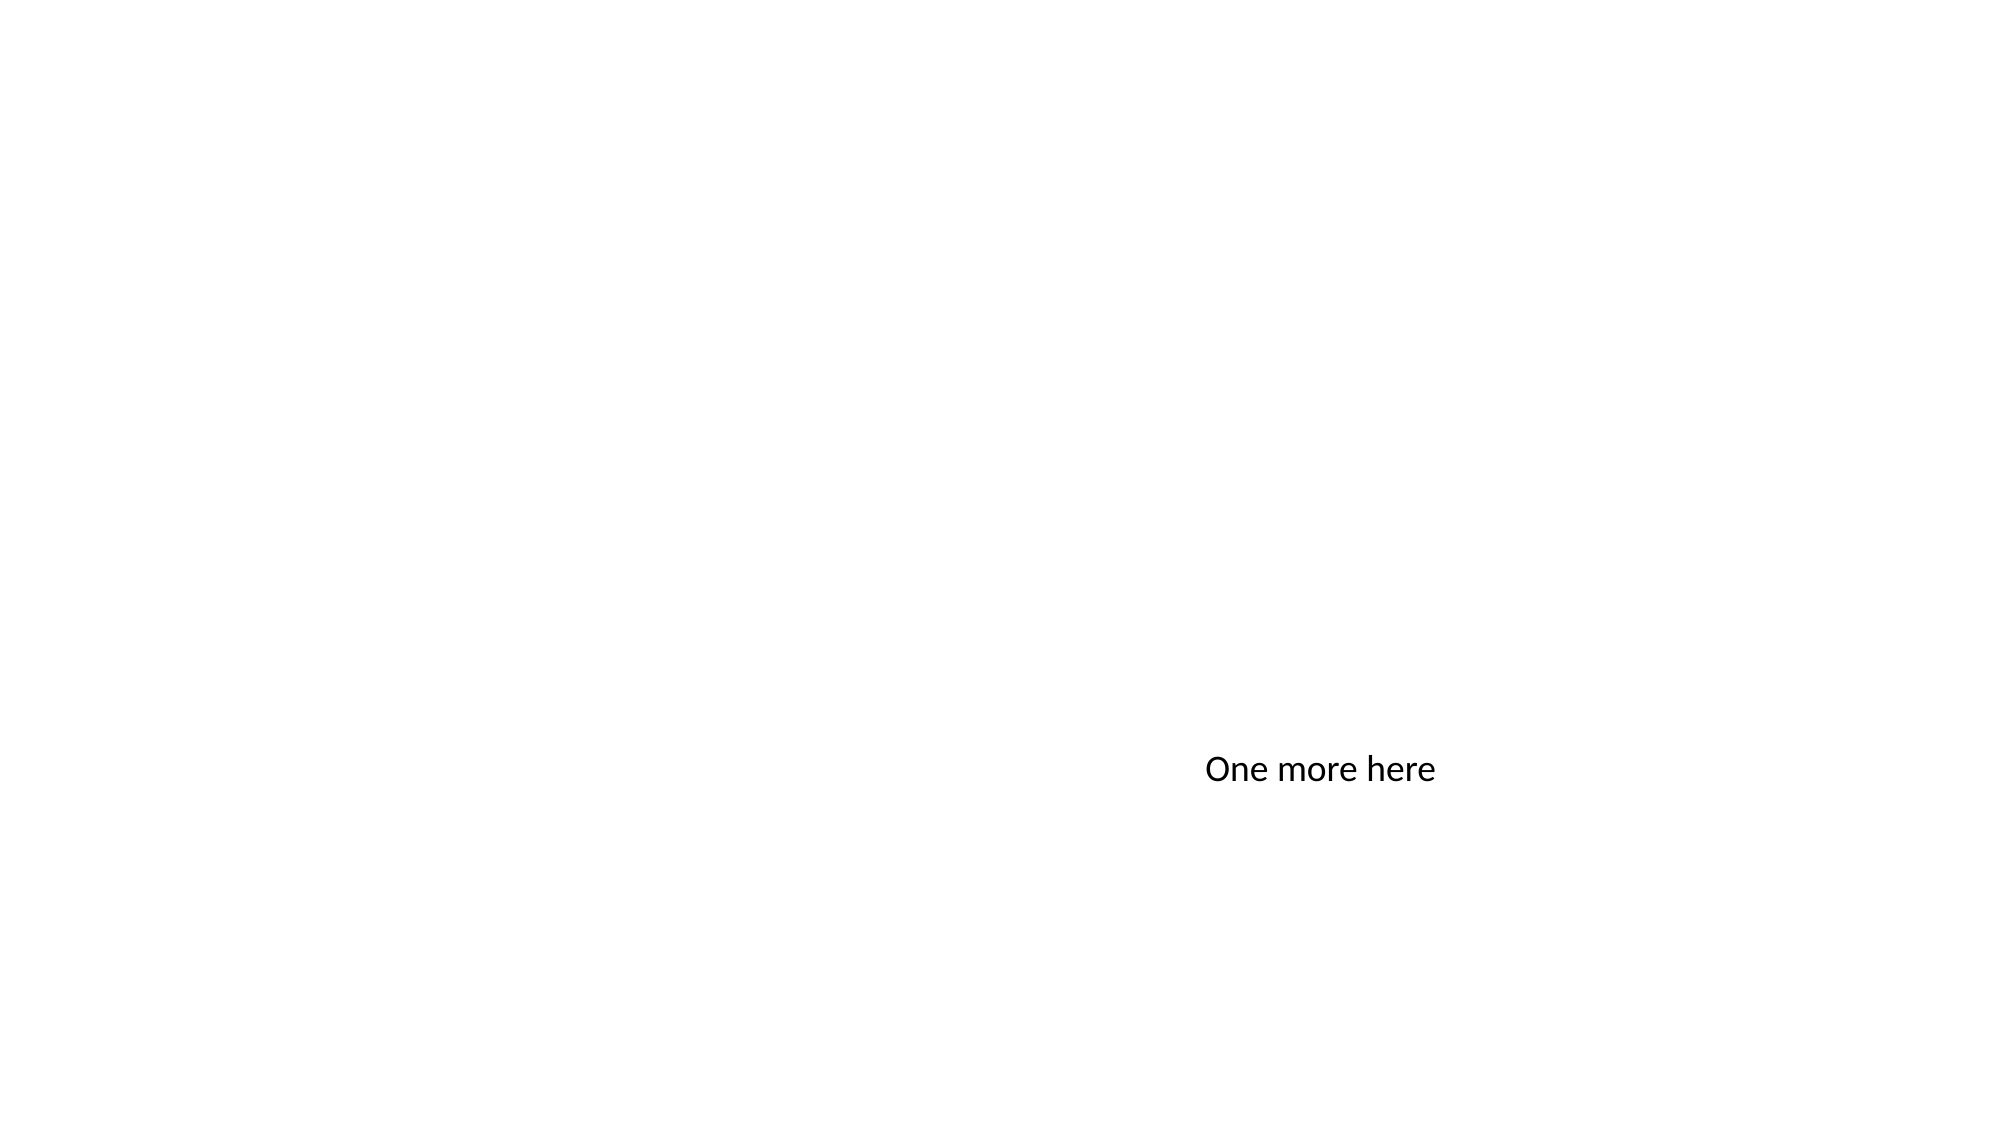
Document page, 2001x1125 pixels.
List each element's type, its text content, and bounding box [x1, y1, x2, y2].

text_box One more here [1190, 736, 1684, 842]
